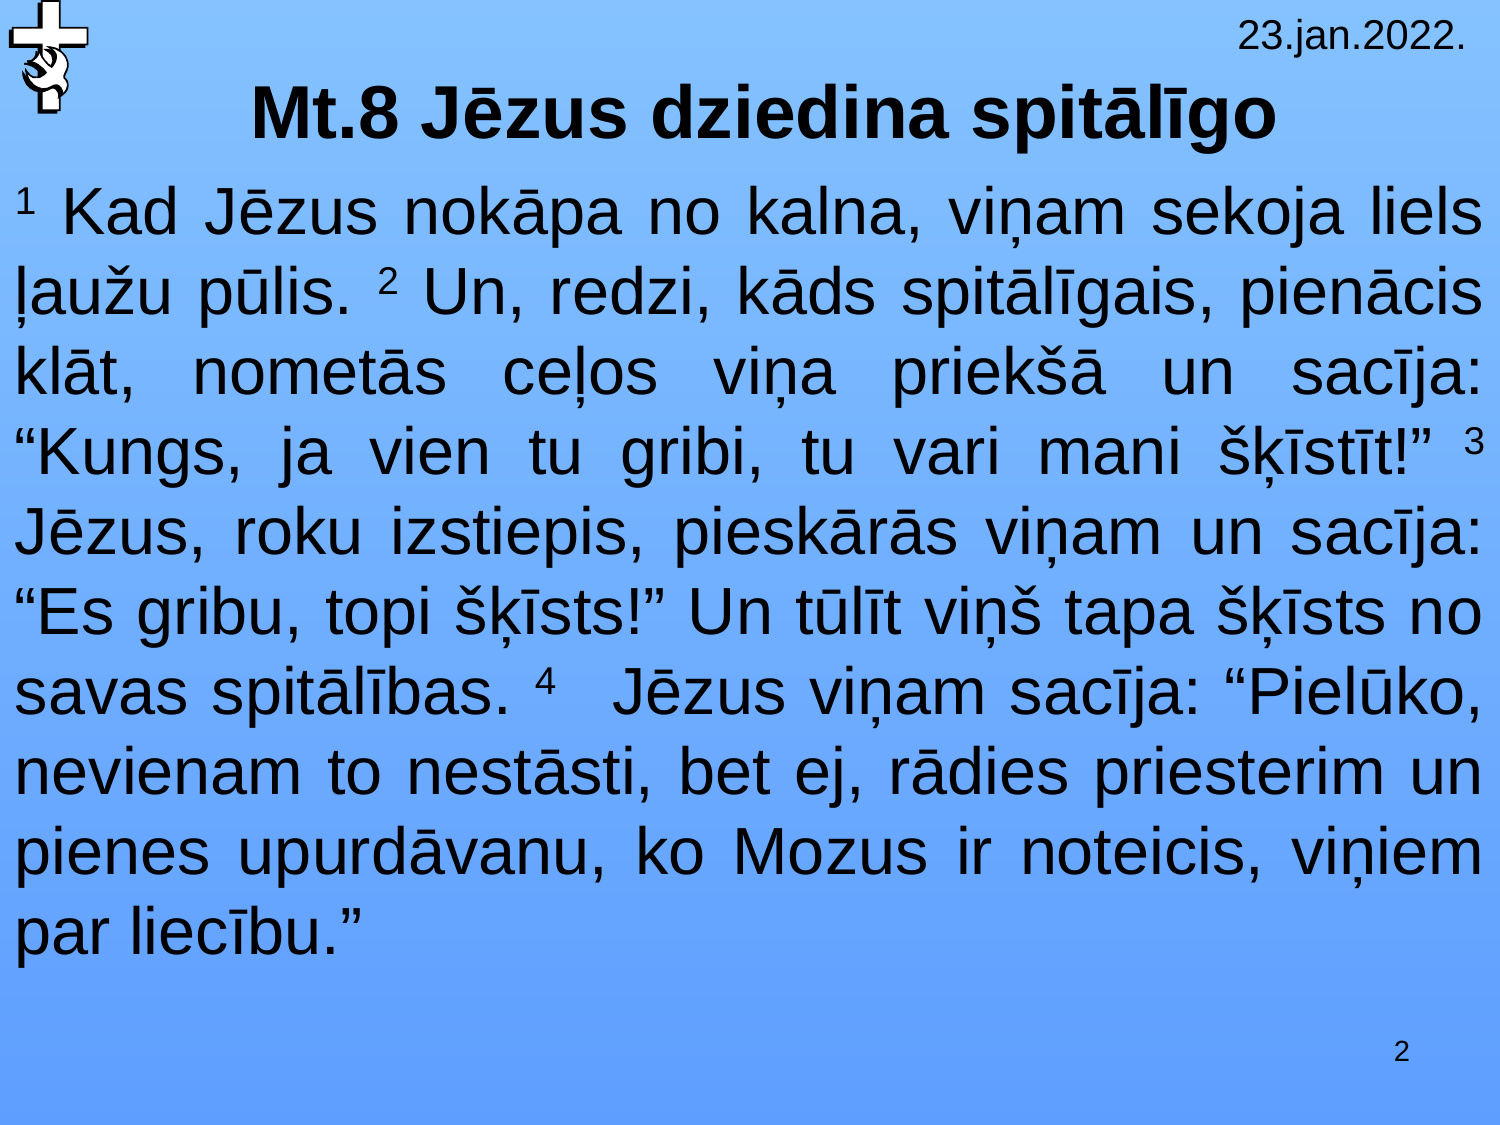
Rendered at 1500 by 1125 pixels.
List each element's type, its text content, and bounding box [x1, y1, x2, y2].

title Mt.8 Jēzus dziedina spitālīgo [29, 20, 1500, 160]
text_box 1 Kad Jēzus nokāpa no kalna, viņam sekoja liels ļaužu pūlis. 2 Un, redzi, kāds spitālīgais, pienācis klāt, nometās ceļos viņa priekšā un sacīja: “Kungs, ja vien tu gribi, tu vari mani šķīstīt!” 3 Jēzus, roku izstiepis, pieskārās viņam un sacīja: “Es gribu, topi šķīsts!” Un tūlīt viņš tapa šķīsts no savas spitālības. 4 Jēzus viņam sacīja: “Pielūko, nevienam to nestāsti, bet ej, rādies priesterim un pienes upurdāvanu, ko Mozus ir noteicis, viņiem par liecību.” [0, 160, 1500, 976]
picture [8, 0, 89, 114]
slide_number 2 [1074, 1024, 1426, 1103]
text_box 23.jan.2022. [1222, 0, 1500, 65]
